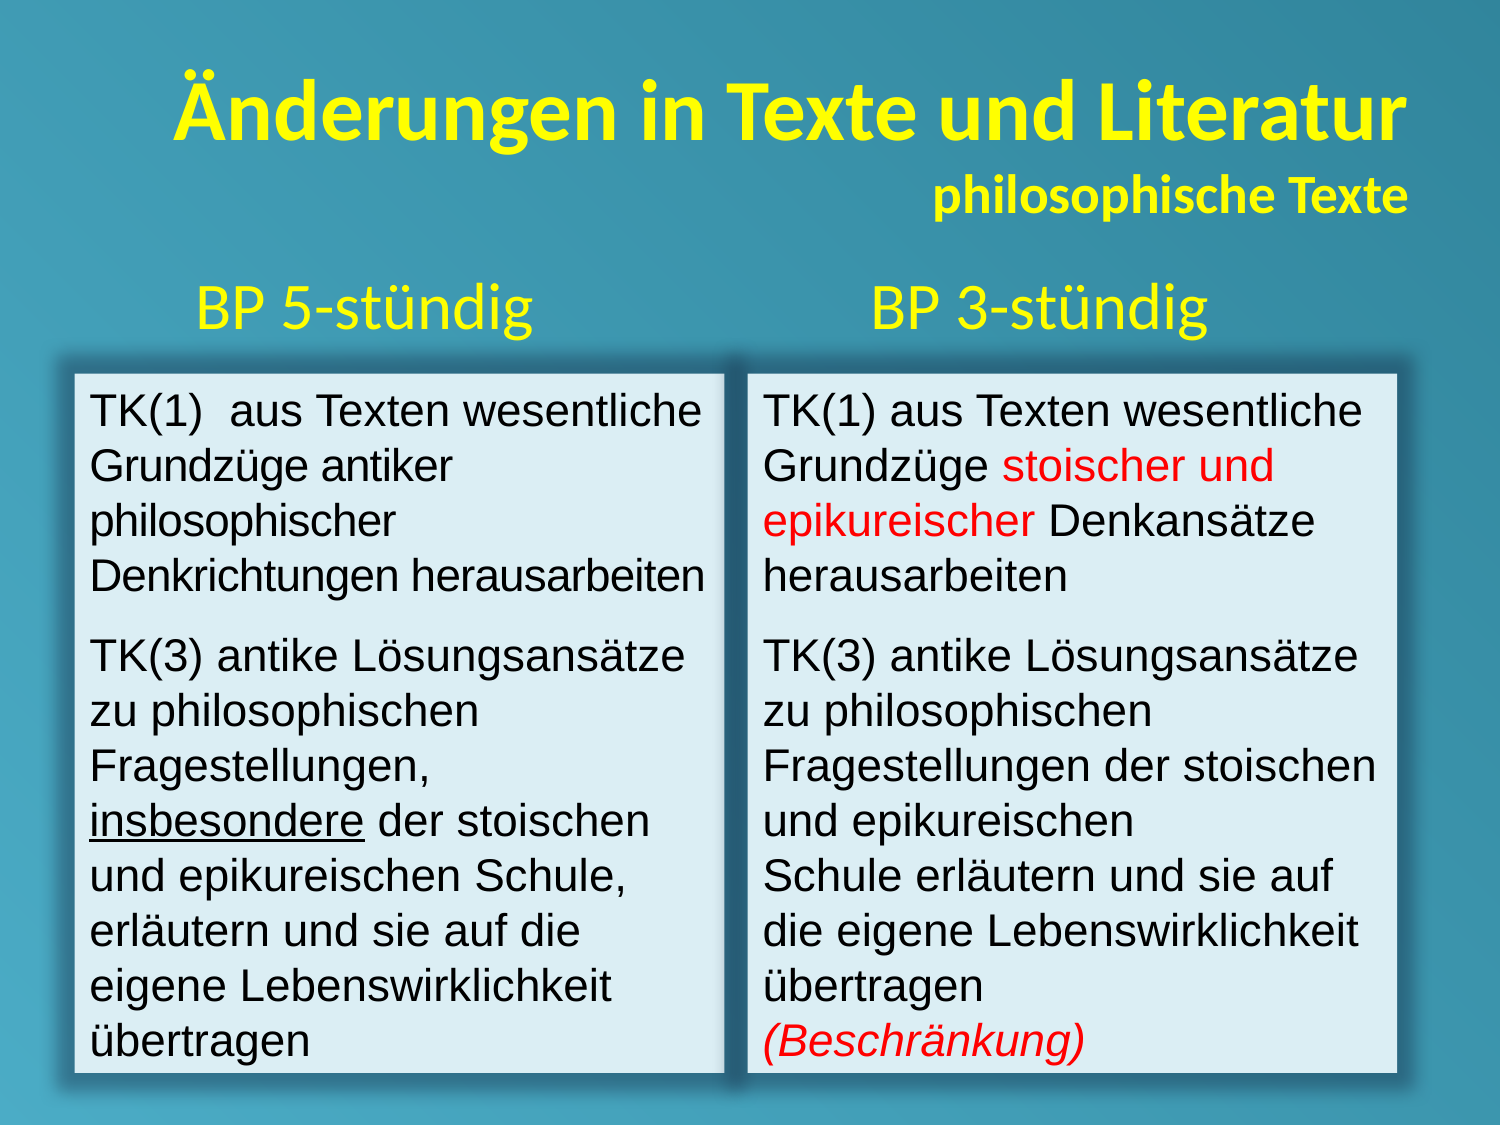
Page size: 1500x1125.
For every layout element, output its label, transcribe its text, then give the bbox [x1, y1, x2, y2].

text_box TK(1) aus Texten wesentliche Grundzüge antiker philosophischer Denkrichtungen herausarbeiten TK(3) antike Lösungsansätze zu philosophischen Fragestellungen, insbesondere der stoischen und epikureischen Schule, erläutern und sie auf die eigene Lebenswirklichkeit übertragen [74, 373, 717, 1073]
text_box TK(1) aus Texten wesentliche Grundzüge stoischer und epikureischer Denkansätze herausarbeiten TK(3) antike Lösungsansätze zu philosophischen Fragestellungen der stoischen und epikureischen Schule erläutern und sie auf die eigene Lebenswirklichkeit übertragen (Beschränkung) [747, 373, 1398, 1073]
list BP 5-stündig BP 3-stündig [75, 255, 1425, 355]
title Änderungen in Texte und Literatur philosophische Texte [75, 45, 1425, 233]
